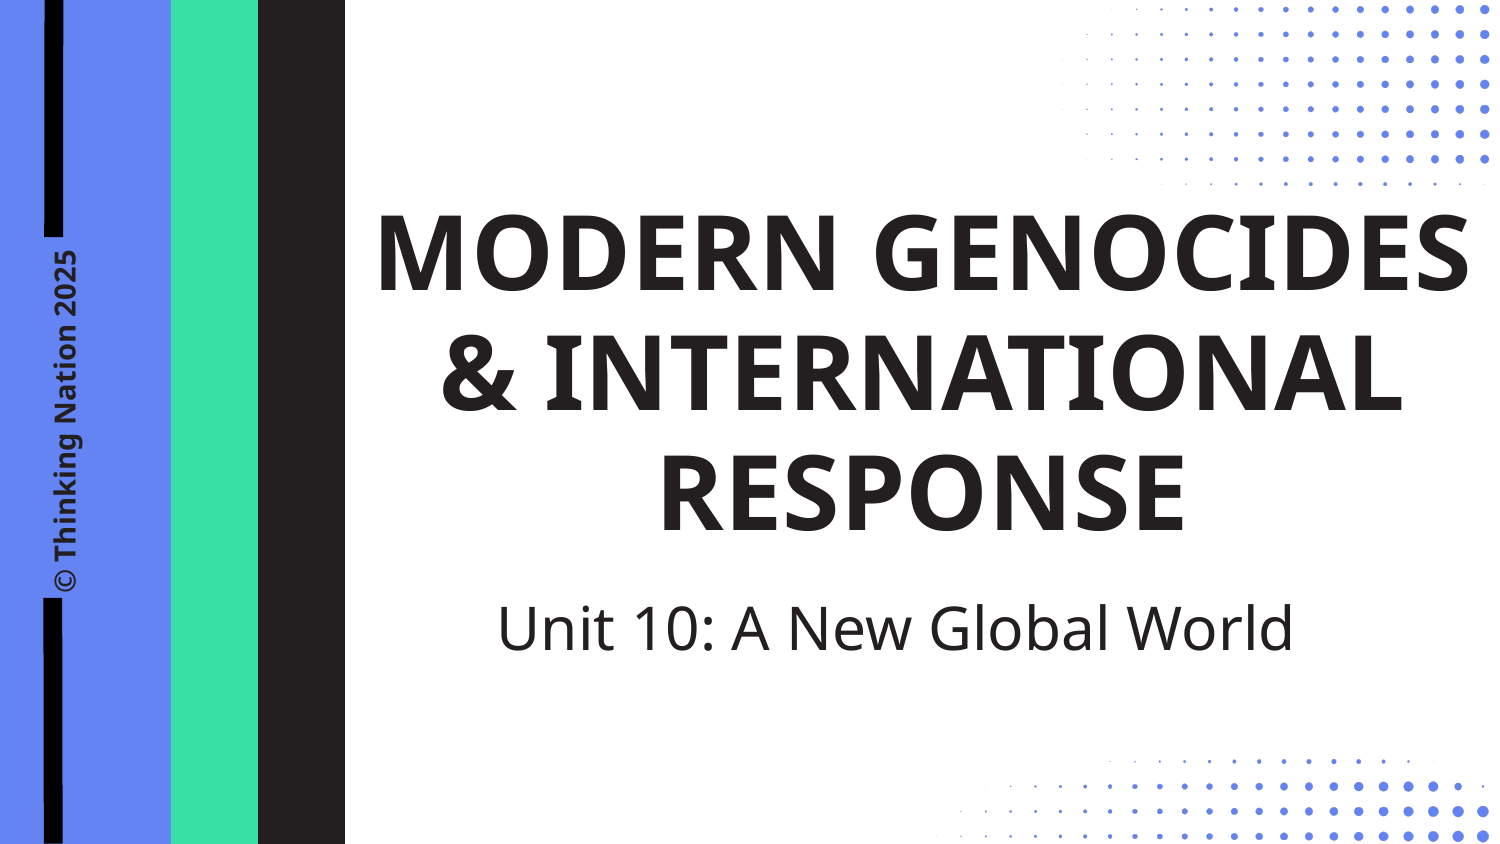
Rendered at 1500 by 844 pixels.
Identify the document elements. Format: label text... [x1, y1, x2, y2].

text_box [1037, 0, 1500, 186]
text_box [0, 0, 346, 844]
text_box Unit 10: A New Global World [378, 561, 1415, 663]
text_box MODERN GENOCIDES & INTERNATIONAL RESPONSE [350, 194, 1500, 555]
text_box [911, 759, 1500, 844]
